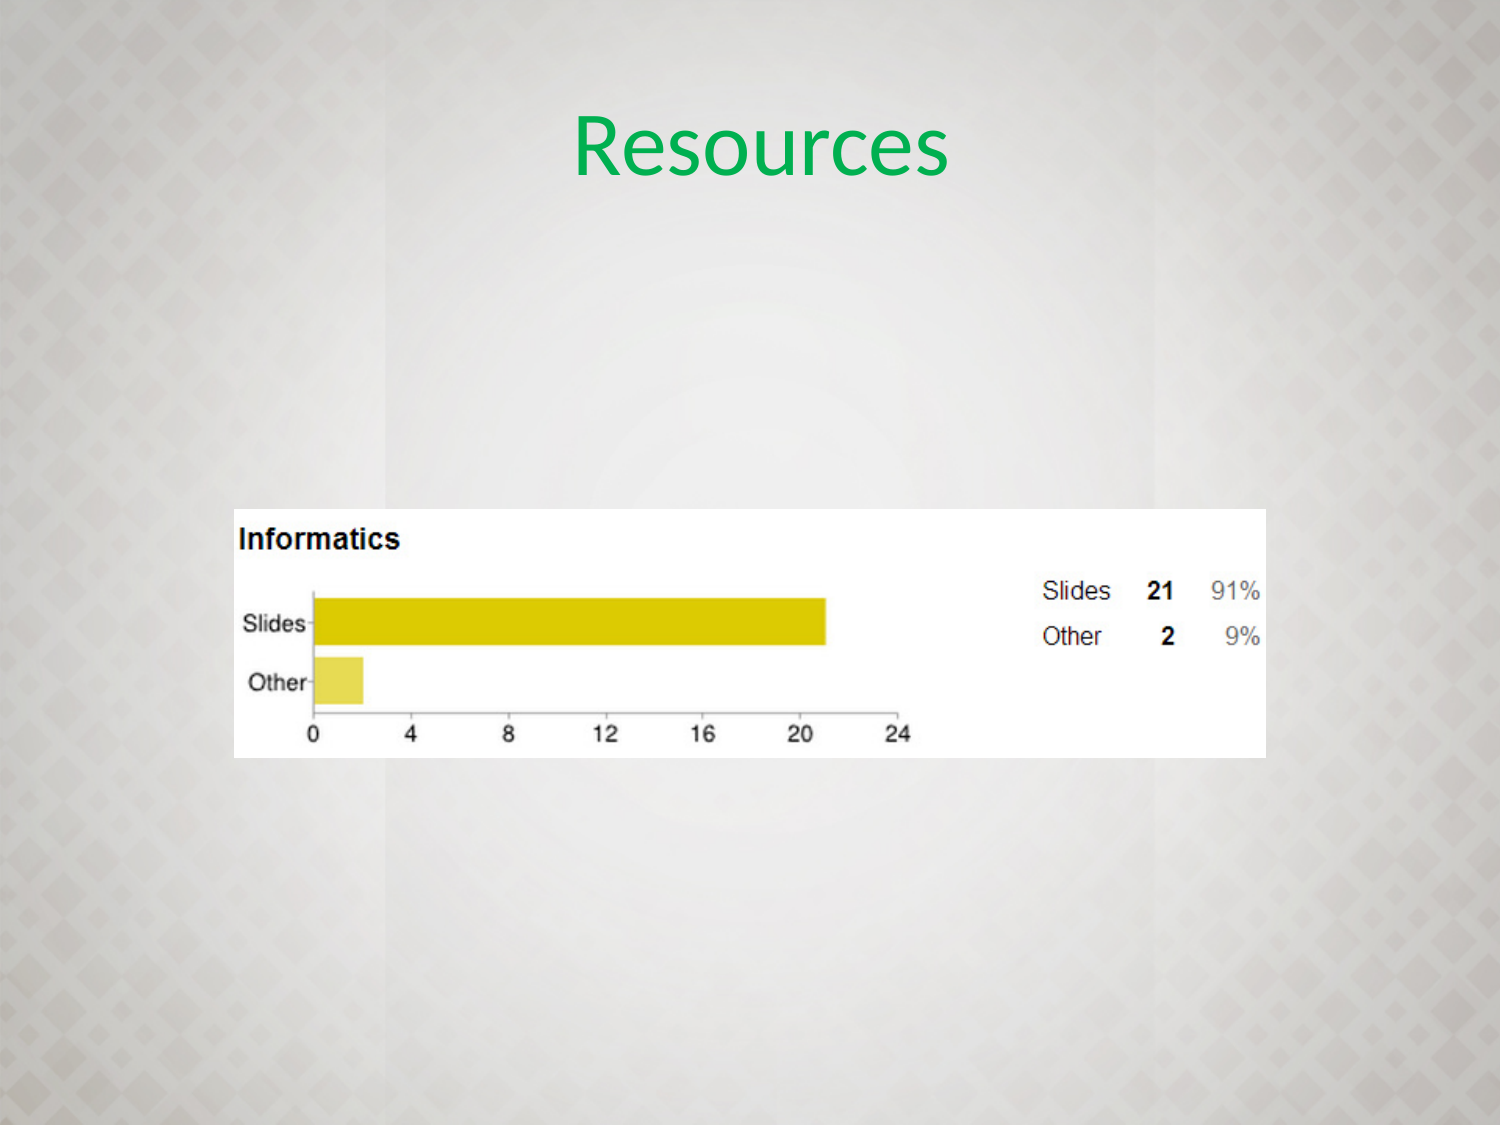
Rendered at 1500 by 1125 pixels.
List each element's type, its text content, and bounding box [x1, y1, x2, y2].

title Resources [75, 45, 1425, 233]
picture [0, 0, 1500, 1125]
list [234, 509, 1266, 759]
